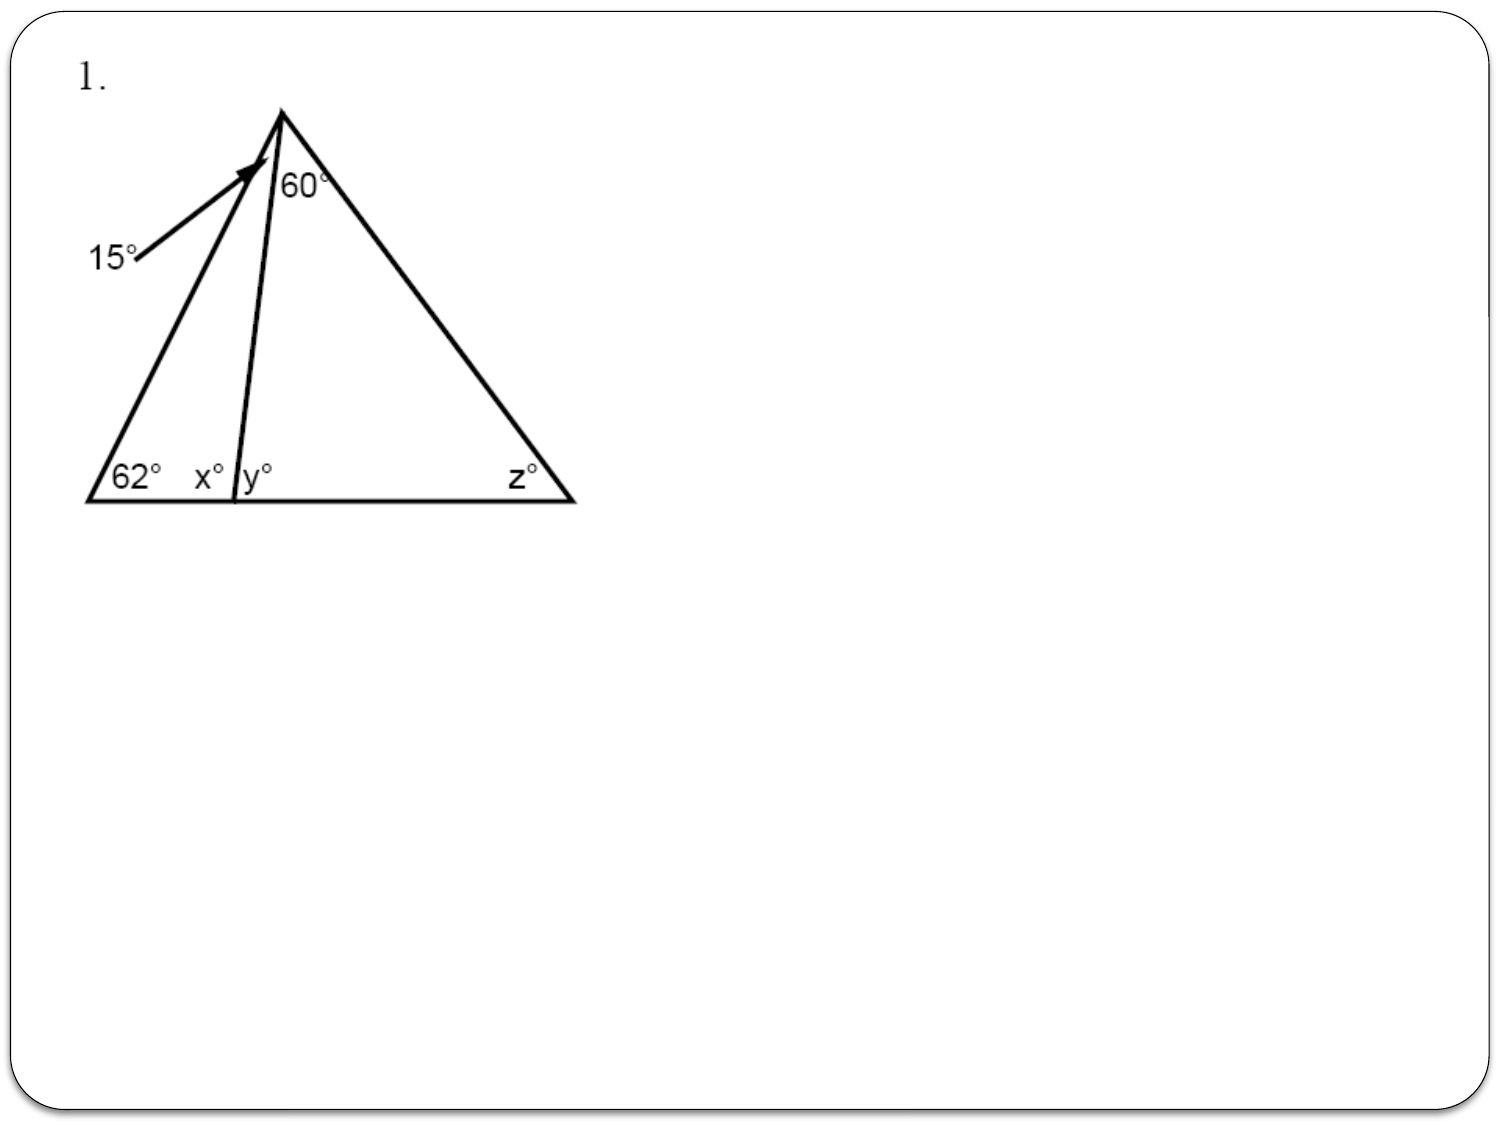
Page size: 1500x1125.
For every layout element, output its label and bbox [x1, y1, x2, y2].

picture [49, 49, 694, 551]
